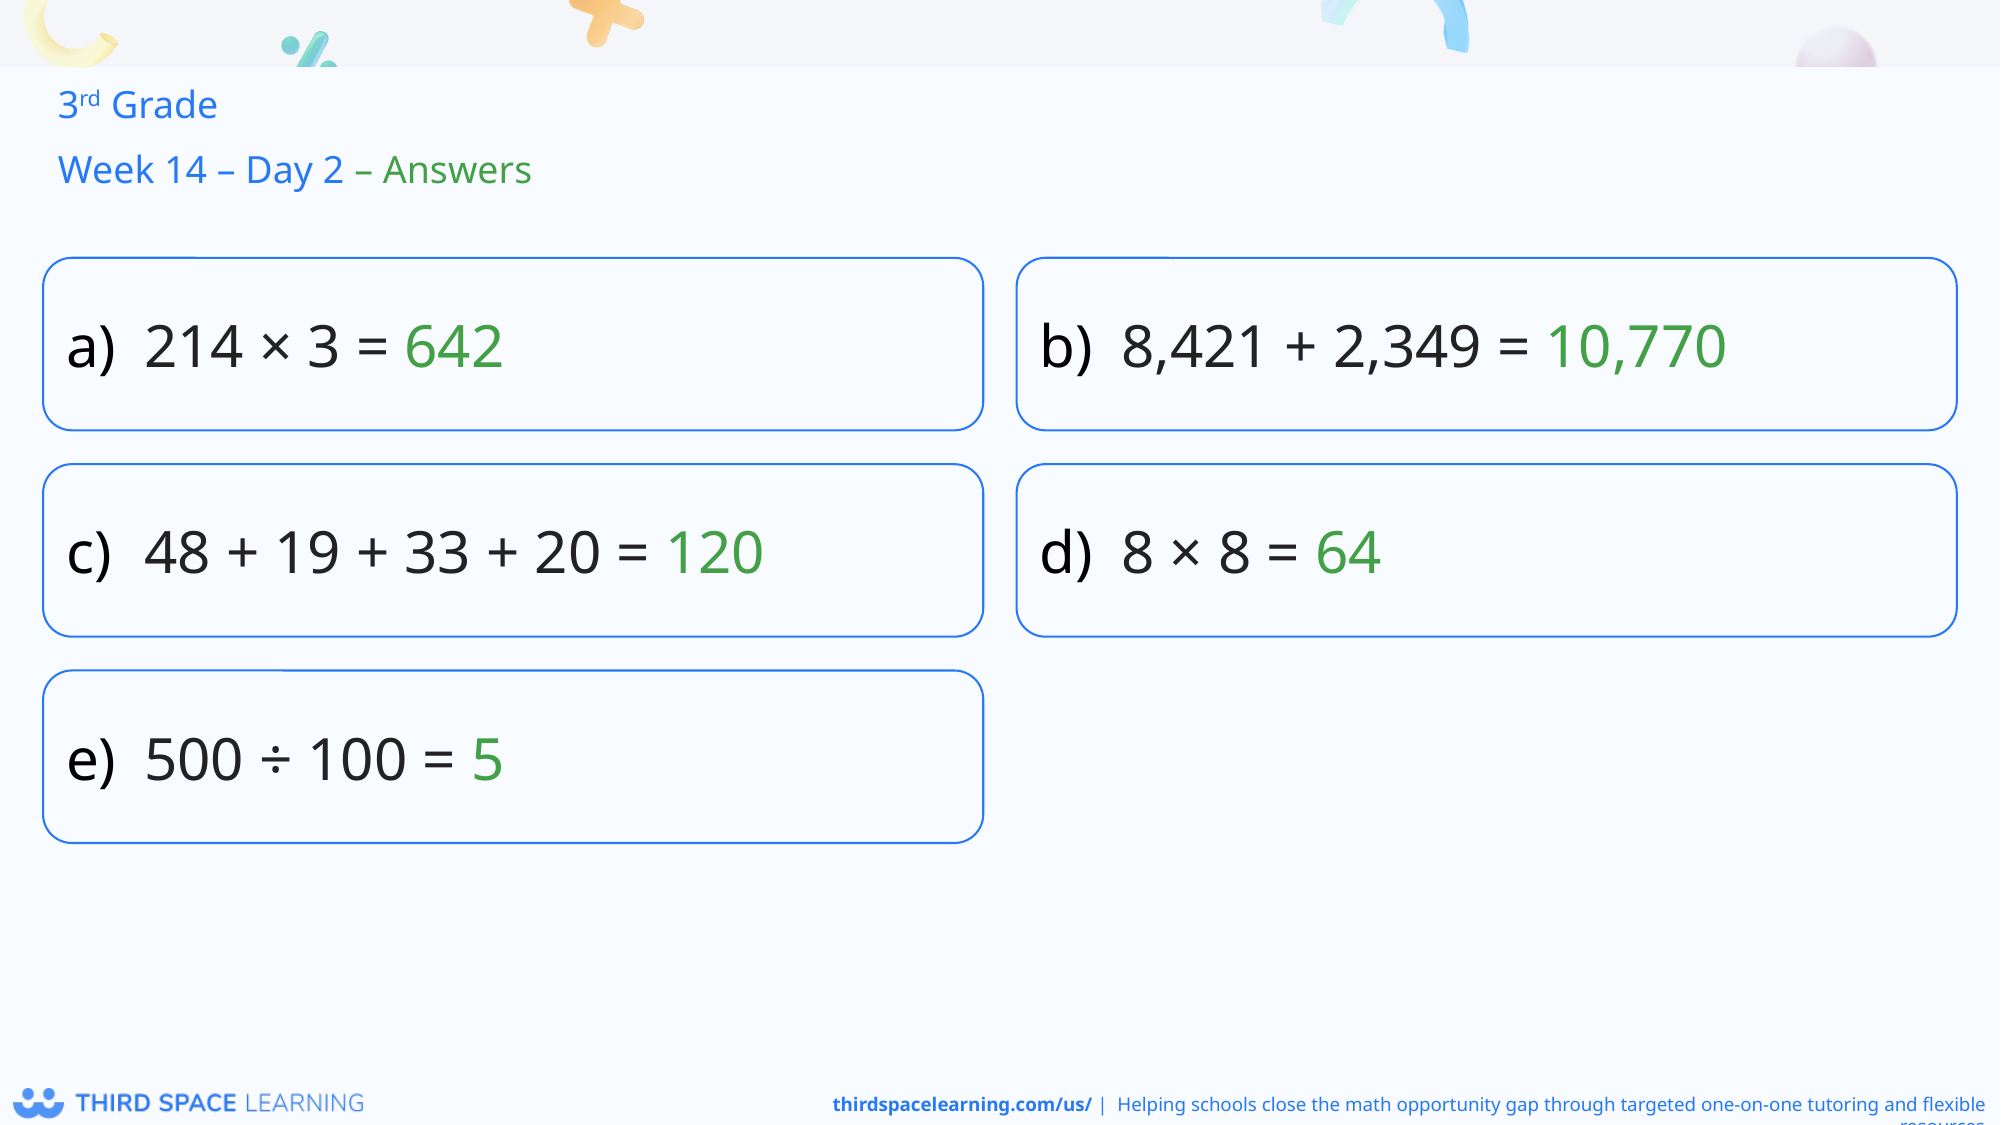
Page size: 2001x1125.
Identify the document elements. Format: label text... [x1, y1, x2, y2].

list 8,421 + 2,349 = 10,770 [1106, 272, 1939, 416]
list 214 × 3 = 642 [129, 272, 962, 416]
picture [13, 1088, 365, 1119]
list 8 × 8 = 64 [1106, 478, 1939, 623]
list 48 + 19 + 33 + 20 = 120 [129, 478, 962, 623]
text_box 3rd Grade Week 14 – Day 2 – Answers [43, 73, 705, 212]
list 500 ÷ 100 = 5 [129, 684, 962, 829]
picture [0, 0, 2000, 67]
